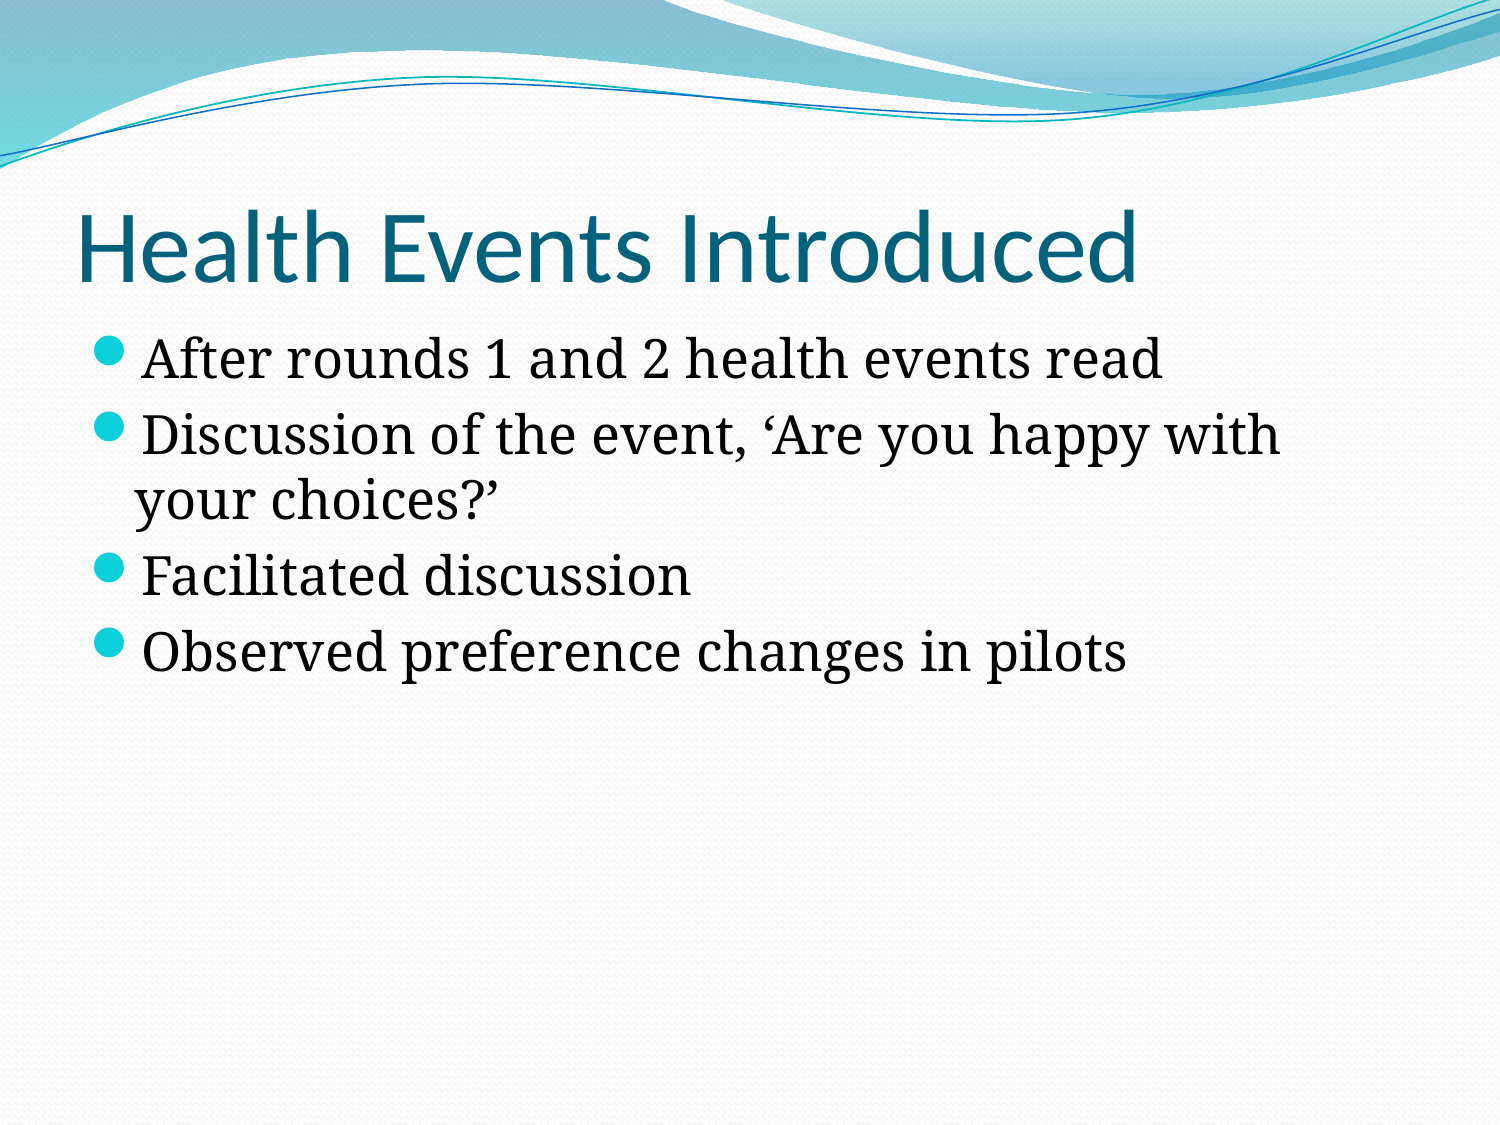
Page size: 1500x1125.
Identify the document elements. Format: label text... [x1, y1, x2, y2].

title Health Events Introduced [75, 115, 1425, 303]
list After rounds 1 and 2 health events read Discussion of the event, ‘Are you happy with your choices?’ Facilitated discussion Observed preference changes in pilots [75, 317, 1425, 1038]
